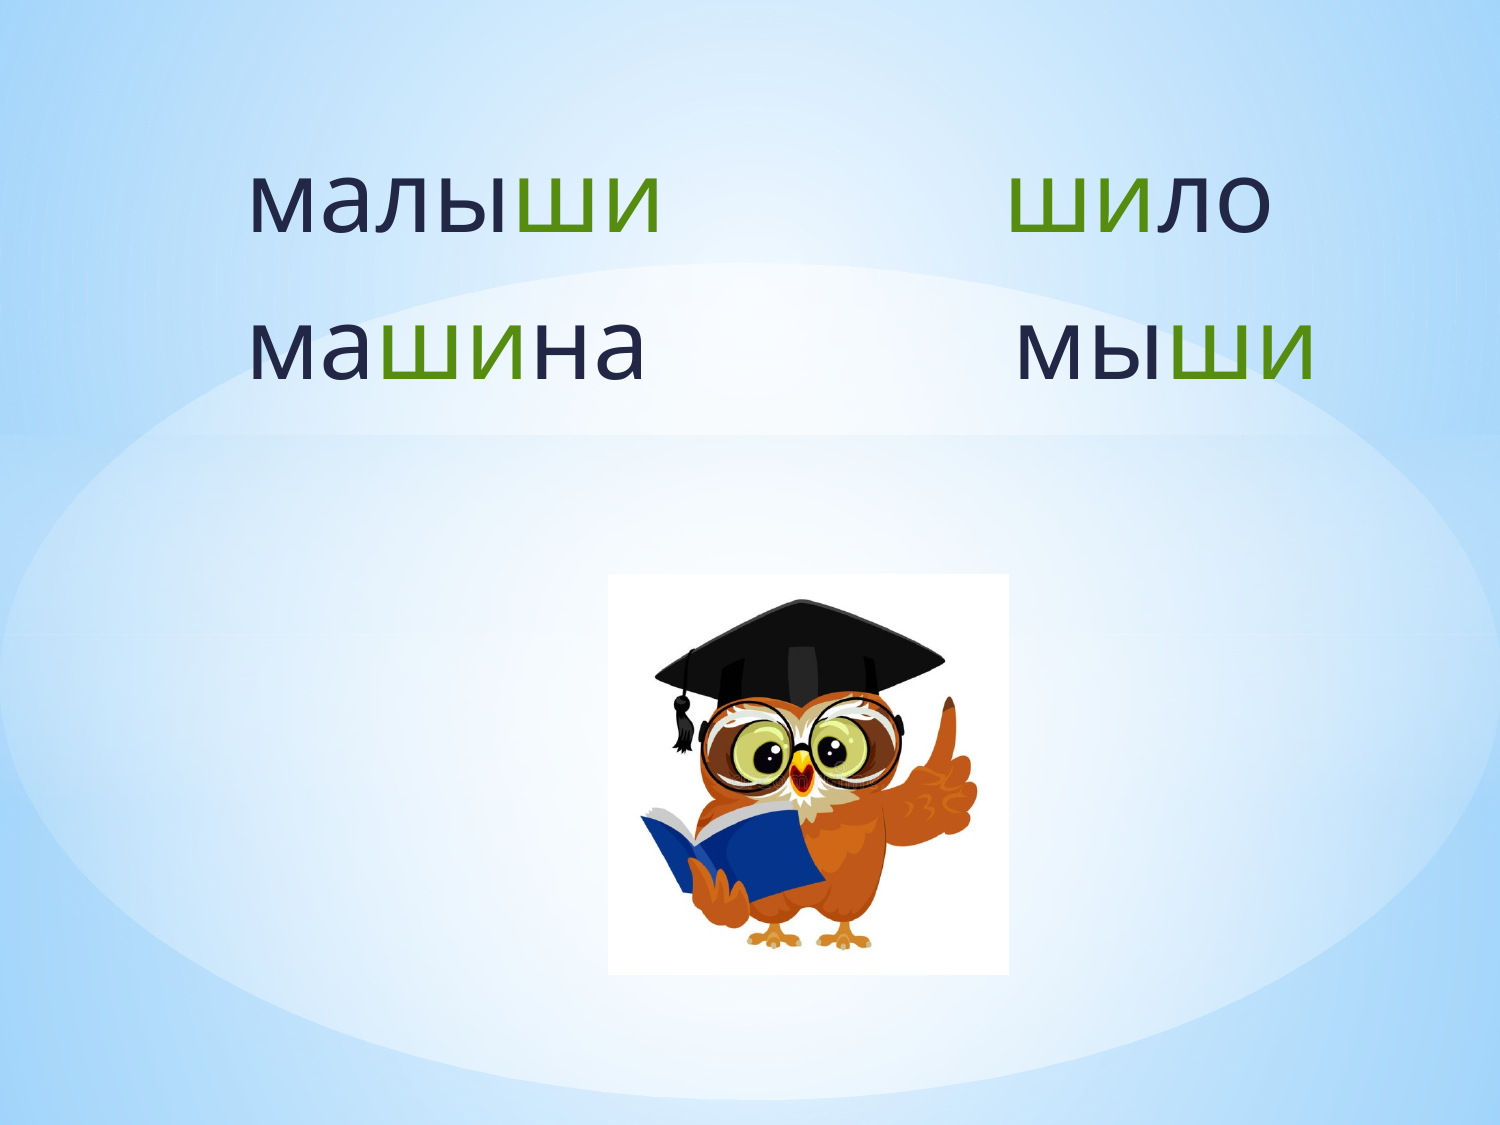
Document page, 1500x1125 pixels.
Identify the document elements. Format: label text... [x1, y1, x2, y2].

picture [608, 574, 1009, 975]
subtitle малыши шило машина мыши [230, 125, 1412, 929]
